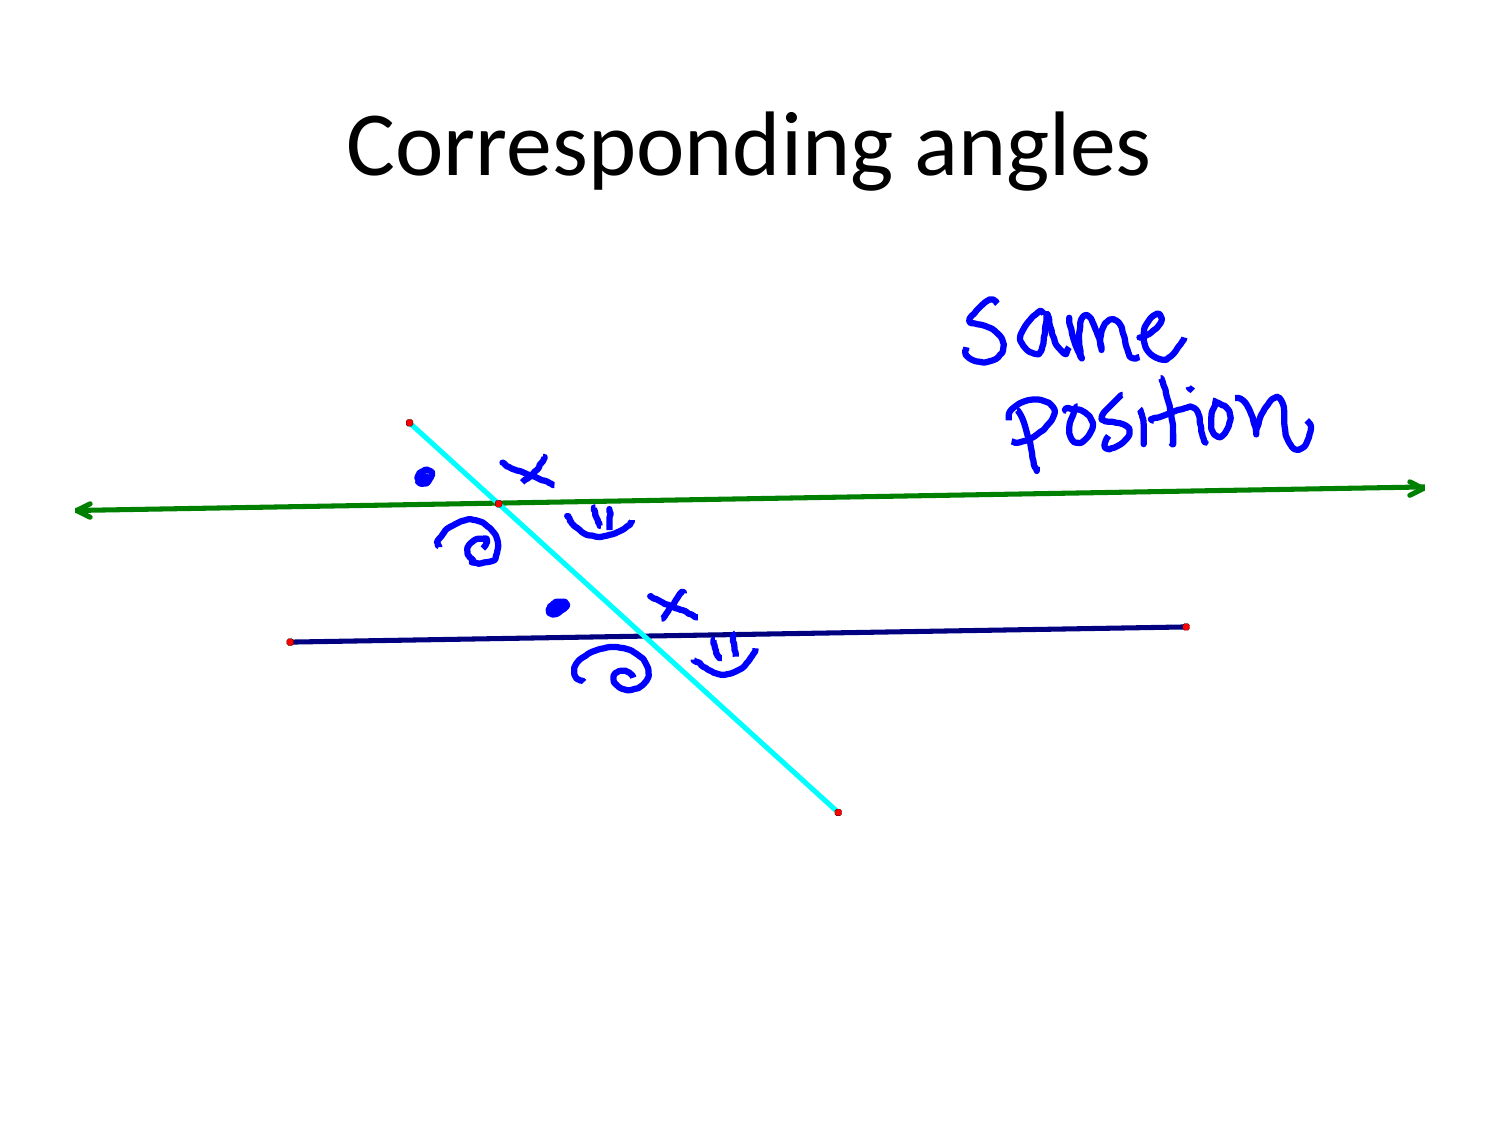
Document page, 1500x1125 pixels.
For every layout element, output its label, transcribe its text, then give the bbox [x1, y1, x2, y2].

title Corresponding angles [75, 45, 1425, 233]
text_box [964, 298, 1005, 364]
text_box [1019, 310, 1070, 355]
text_box [1068, 314, 1140, 360]
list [74, 368, 1426, 899]
text_box [1138, 312, 1186, 361]
